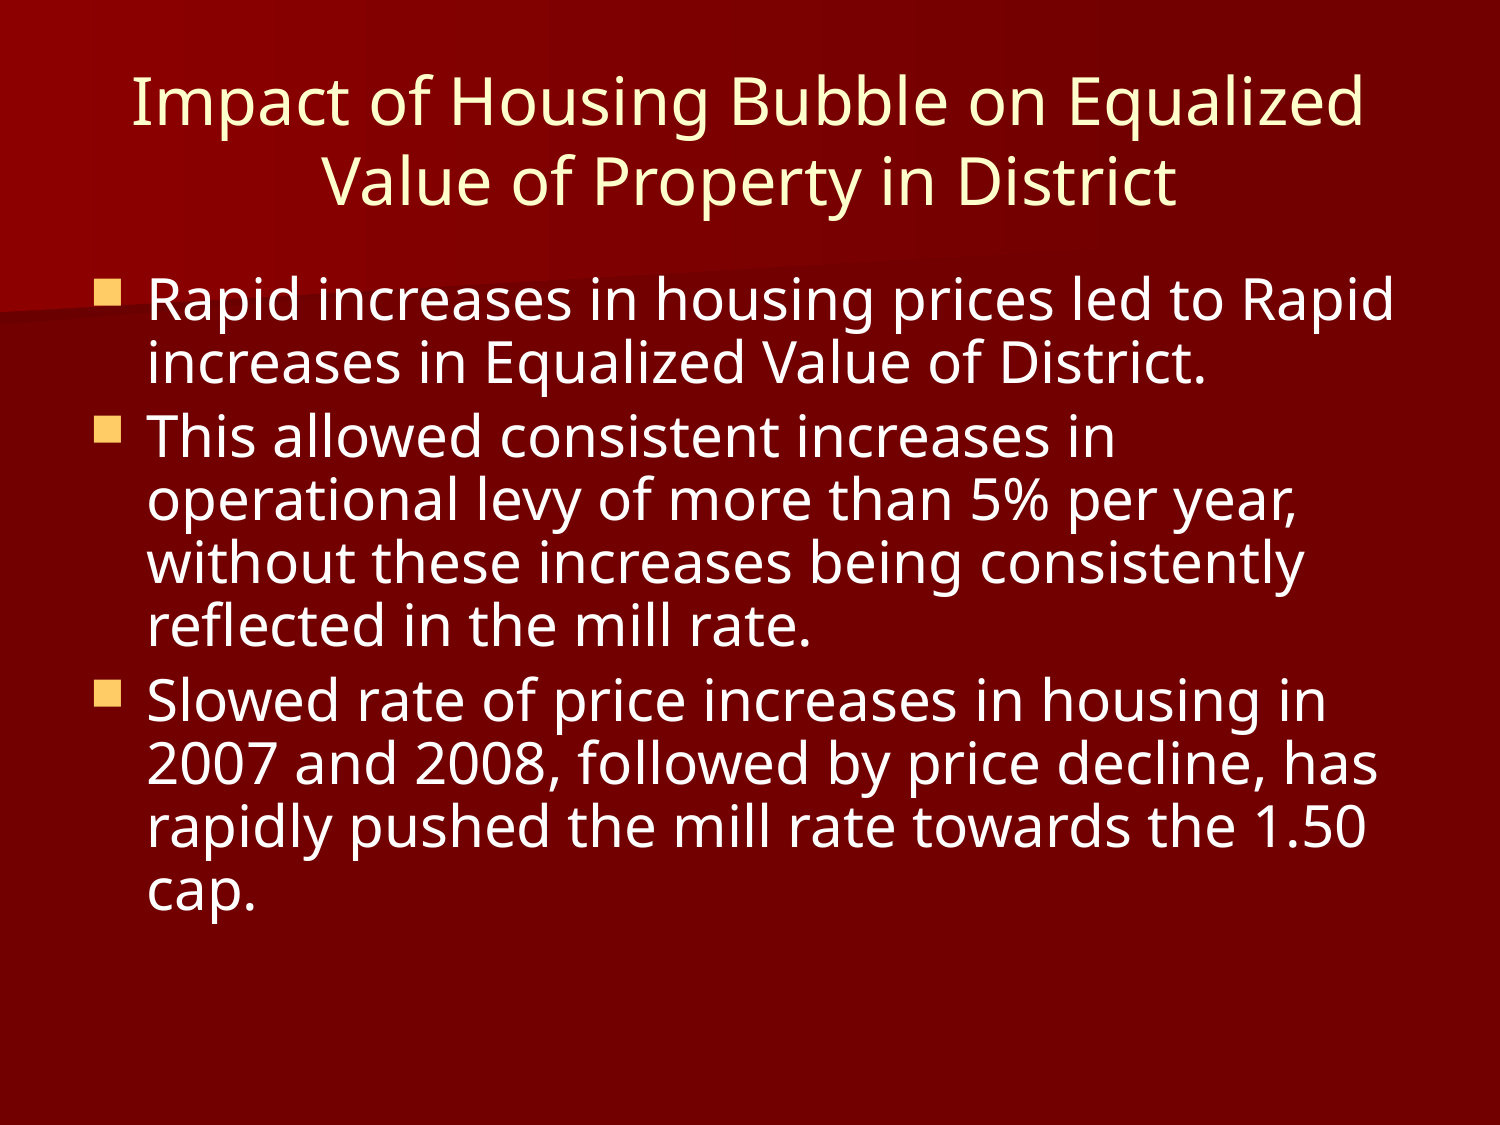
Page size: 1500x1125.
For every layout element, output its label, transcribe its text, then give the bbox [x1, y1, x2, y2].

title Impact of Housing Bubble on Equalized Value of Property in District [75, 45, 1425, 233]
list Rapid increases in housing prices led to Rapid increases in Equalized Value of District. This allowed consistent increases in operational levy of more than 5% per year, without these increases being consistently reflected in the mill rate. Slowed rate of price increases in housing in 2007 and 2008, followed by price decline, has rapidly pushed the mill rate towards the 1.50 cap. [75, 262, 1425, 1000]
